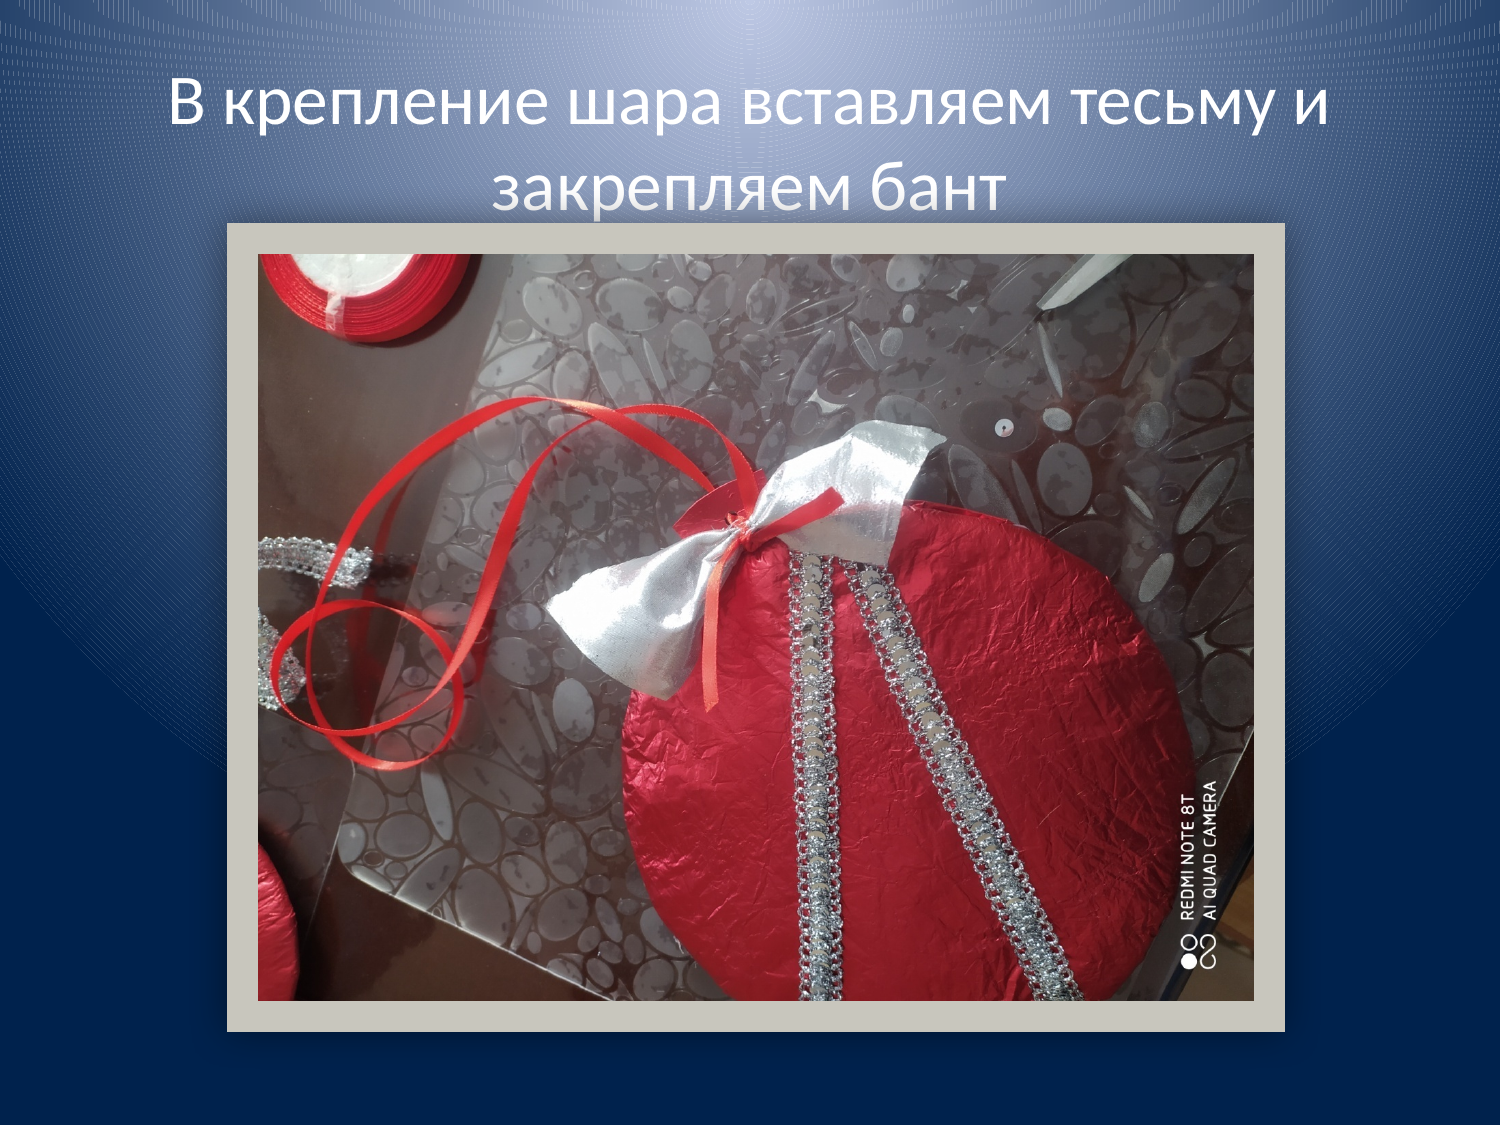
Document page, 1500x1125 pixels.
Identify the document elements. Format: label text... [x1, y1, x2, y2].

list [257, 253, 1255, 1002]
title В крепление шара вставляем тесьму и закрепляем бант [75, 45, 1425, 233]
